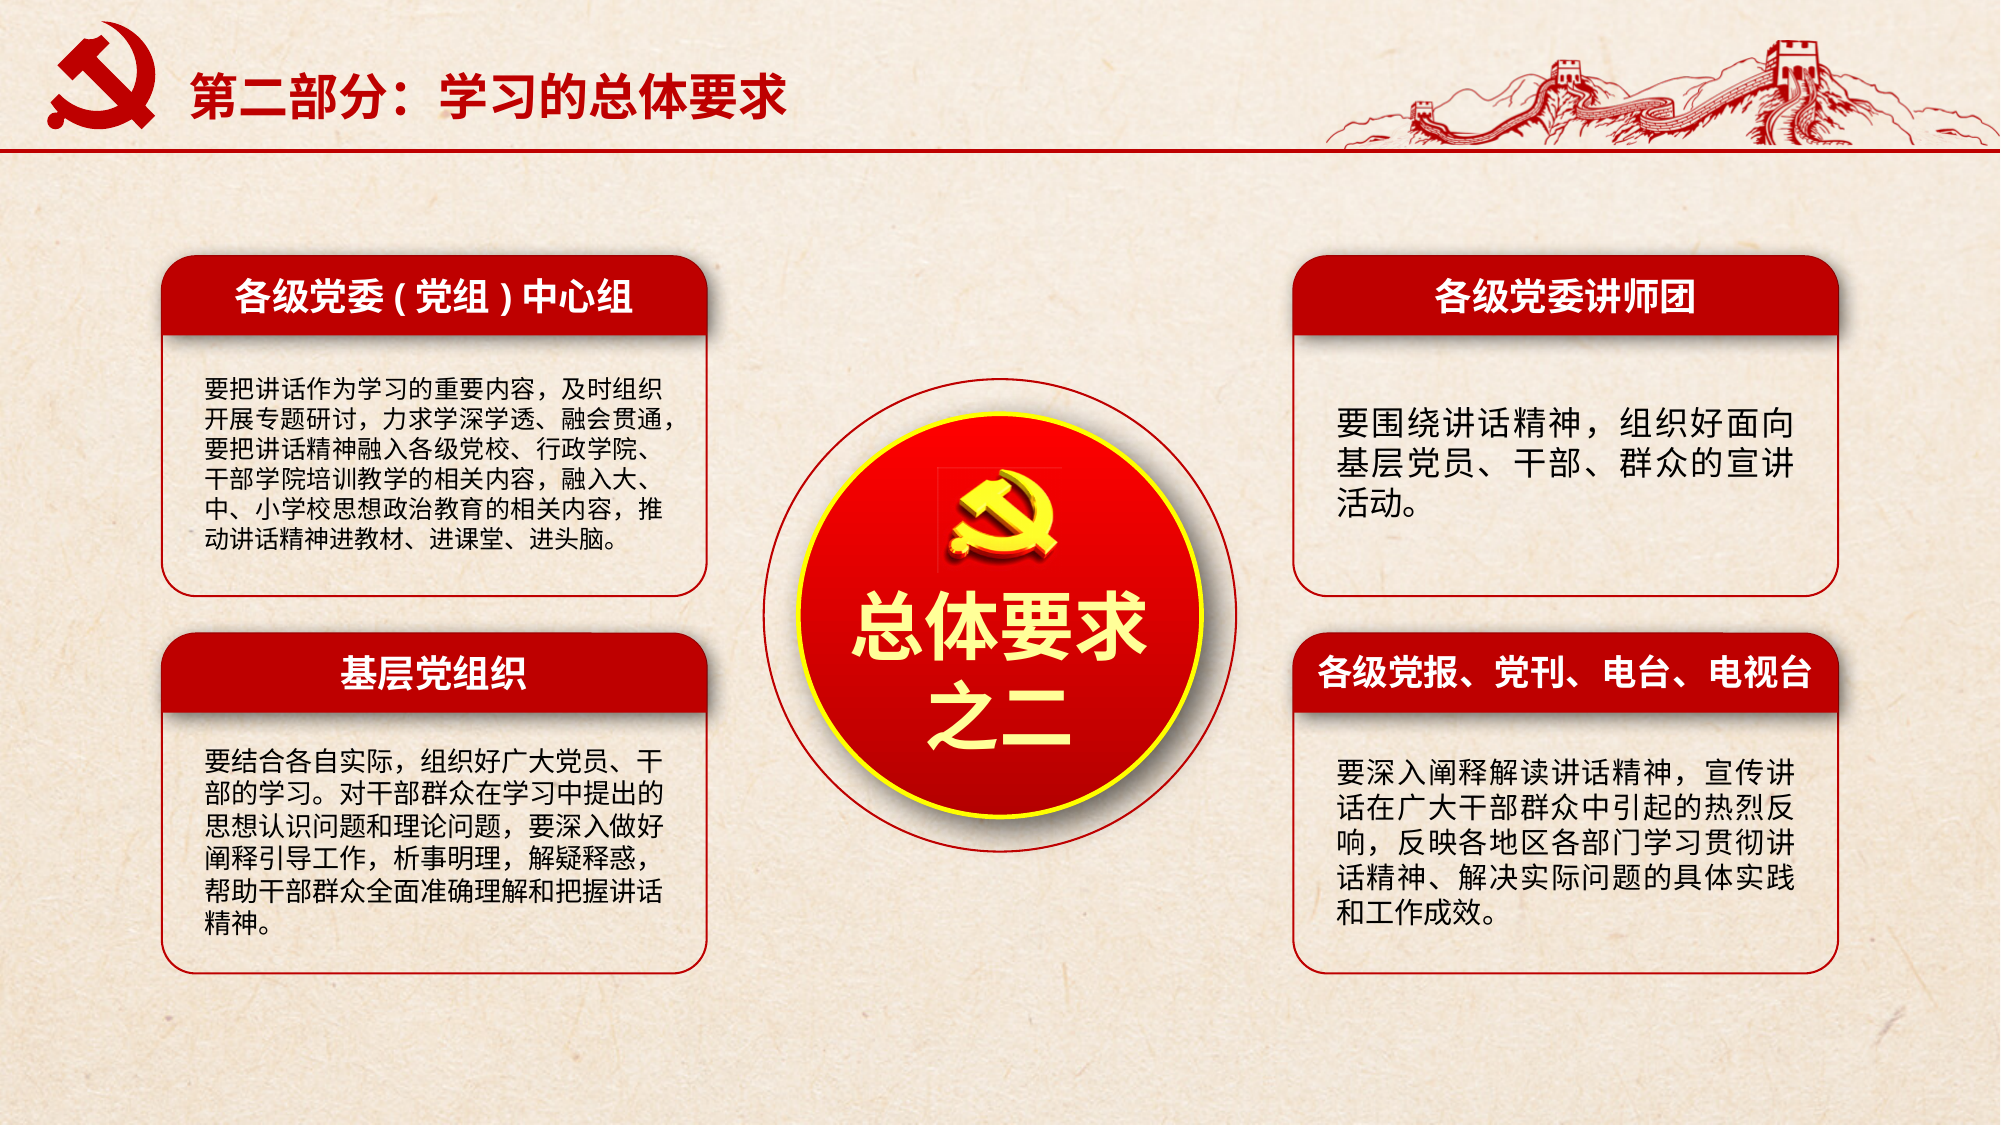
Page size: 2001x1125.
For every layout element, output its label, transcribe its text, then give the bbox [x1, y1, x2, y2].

text_box [1293, 353, 1839, 597]
text_box 各级党报、党刊、电台、电视台 [1275, 642, 1856, 700]
text_box [1292, 255, 1840, 337]
text_box [161, 728, 707, 974]
text_box 各级党委(党组)中心组 [220, 265, 649, 326]
text_box 基层党组织 [325, 642, 543, 703]
text_box 总体要求 之二 [832, 572, 1168, 767]
text_box [1293, 728, 1839, 974]
text_box [160, 632, 708, 714]
text_box [47, 21, 156, 130]
text_box 第二部分：学习的总体要求 [173, 57, 1038, 133]
text_box 要把讲话作为学习的重要内容，及时组织开展专题研讨，力求学深学透、融会贯通，要把讲话精神融入各级党校、行政学院、干部学院培训教学的相关内容，融入大、中、小学校思想政治教育的相关内容，推动讲话精神进教材、进课堂、进头脑。 [189, 366, 679, 561]
text_box 要深入阐释解读讲话精神，宣传讲话在广大干部群众中引起的热烈反响，反映各地区各部门学习贯彻讲话精神、解决实际问题的具体实践和工作成效。 [1321, 746, 1811, 937]
text_box 要结合各自实际，组织好广大党员、干部的学习。对干部群众在学习中提出的思想认识问题和理论问题，要深入做好阐释引导工作，析事明理，解疑释惑，帮助干部群众全面准确理解和把握讲话精神。 [189, 737, 679, 947]
text_box [1303, 632, 1829, 642]
text_box [161, 353, 707, 597]
picture [0, 0, 2001, 1125]
text_box 要围绕讲话精神，组织好面向基层党员、干部、群众的宣讲活动。 [1321, 395, 1811, 530]
text_box [763, 379, 1237, 852]
text_box [160, 255, 708, 337]
text_box [1292, 700, 1840, 714]
text_box 各级党委讲师团 [1419, 265, 1712, 326]
